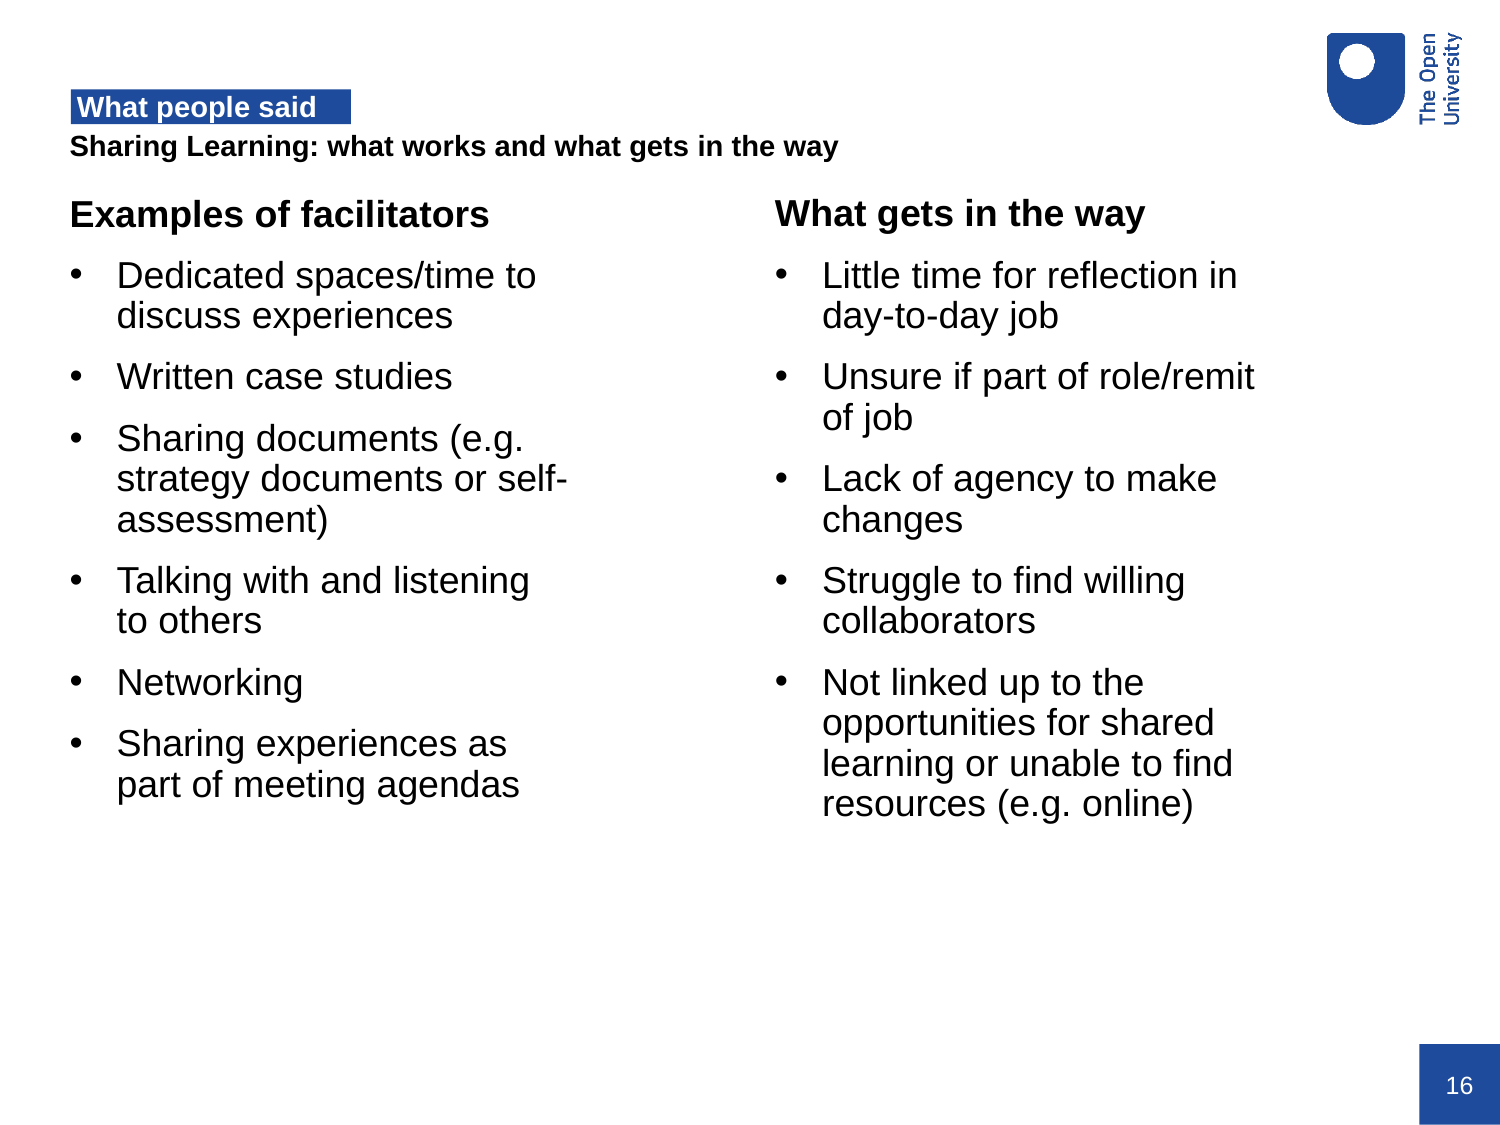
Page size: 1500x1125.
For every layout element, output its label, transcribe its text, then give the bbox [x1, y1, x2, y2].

list Sharing Learning: what works and what gets in the way [63, 124, 1281, 167]
text_box What gets in the way Little time for reflection in day-to-day job Unsure if part of role/remit of job Lack of agency to make changes Struggle to find willing collaborators Not linked up to the opportunities for shared learning or unable to find resources (e.g. online) [769, 188, 1281, 1044]
picture [1327, 32, 1462, 125]
title What people said [70, 89, 351, 124]
list Examples of facilitators Dedicated spaces/time to discuss experiences Written case studies Sharing documents (e.g. strategy documents or self-assessment) Talking with and listening to others Networking Sharing experiences as part of meeting agendas [63, 188, 576, 1045]
